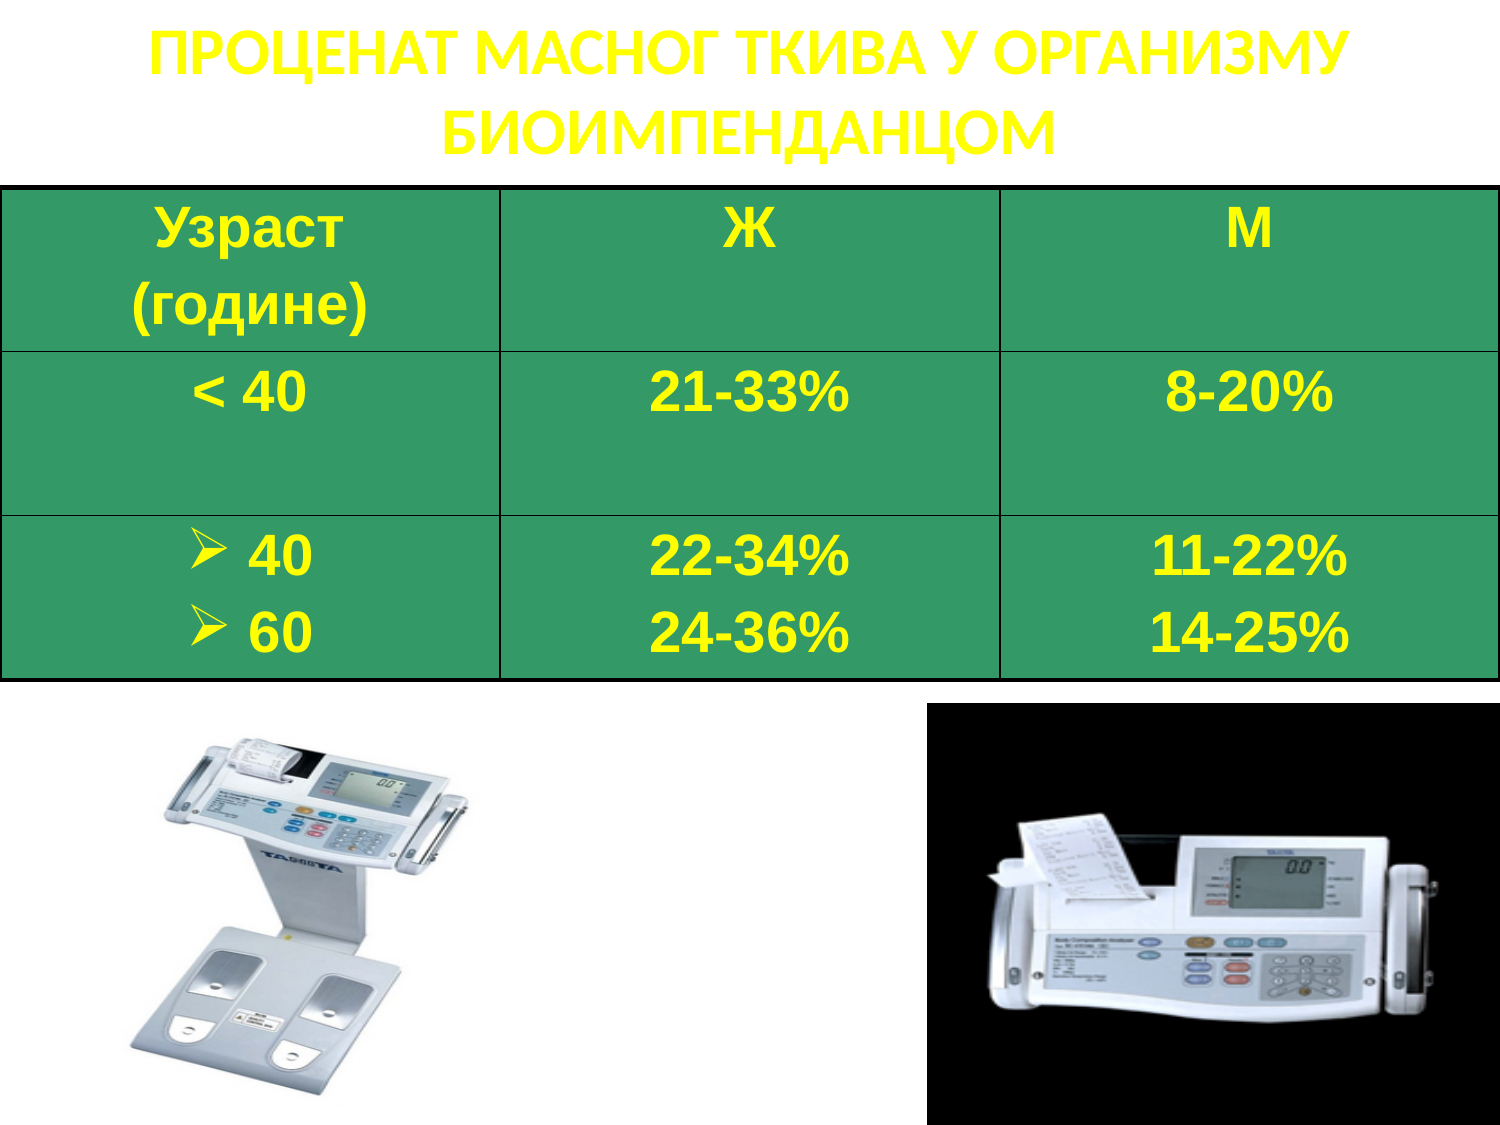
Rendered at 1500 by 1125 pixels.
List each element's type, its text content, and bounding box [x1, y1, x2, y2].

table_header Узраст (године) [2, 190, 499, 351]
picture [0, 702, 574, 1125]
table_cell 21-33% [501, 352, 999, 515]
table_header Ж [501, 190, 999, 351]
title ПРОЦЕНАТ МАСНОГ ТКИВА У ОРГАНИЗМУ БИОИМПЕНДАНЦОМ [0, 0, 1500, 176]
table_cell 8-20% [1001, 352, 1498, 515]
table_cell 22-34% 24-36% [501, 516, 999, 678]
table_cell 11-22% 14-25% [1001, 516, 1498, 678]
picture [926, 702, 1500, 1125]
table_cell 40 60 [2, 516, 499, 678]
table_cell < 40 [2, 352, 499, 515]
table_header М [1001, 190, 1498, 351]
